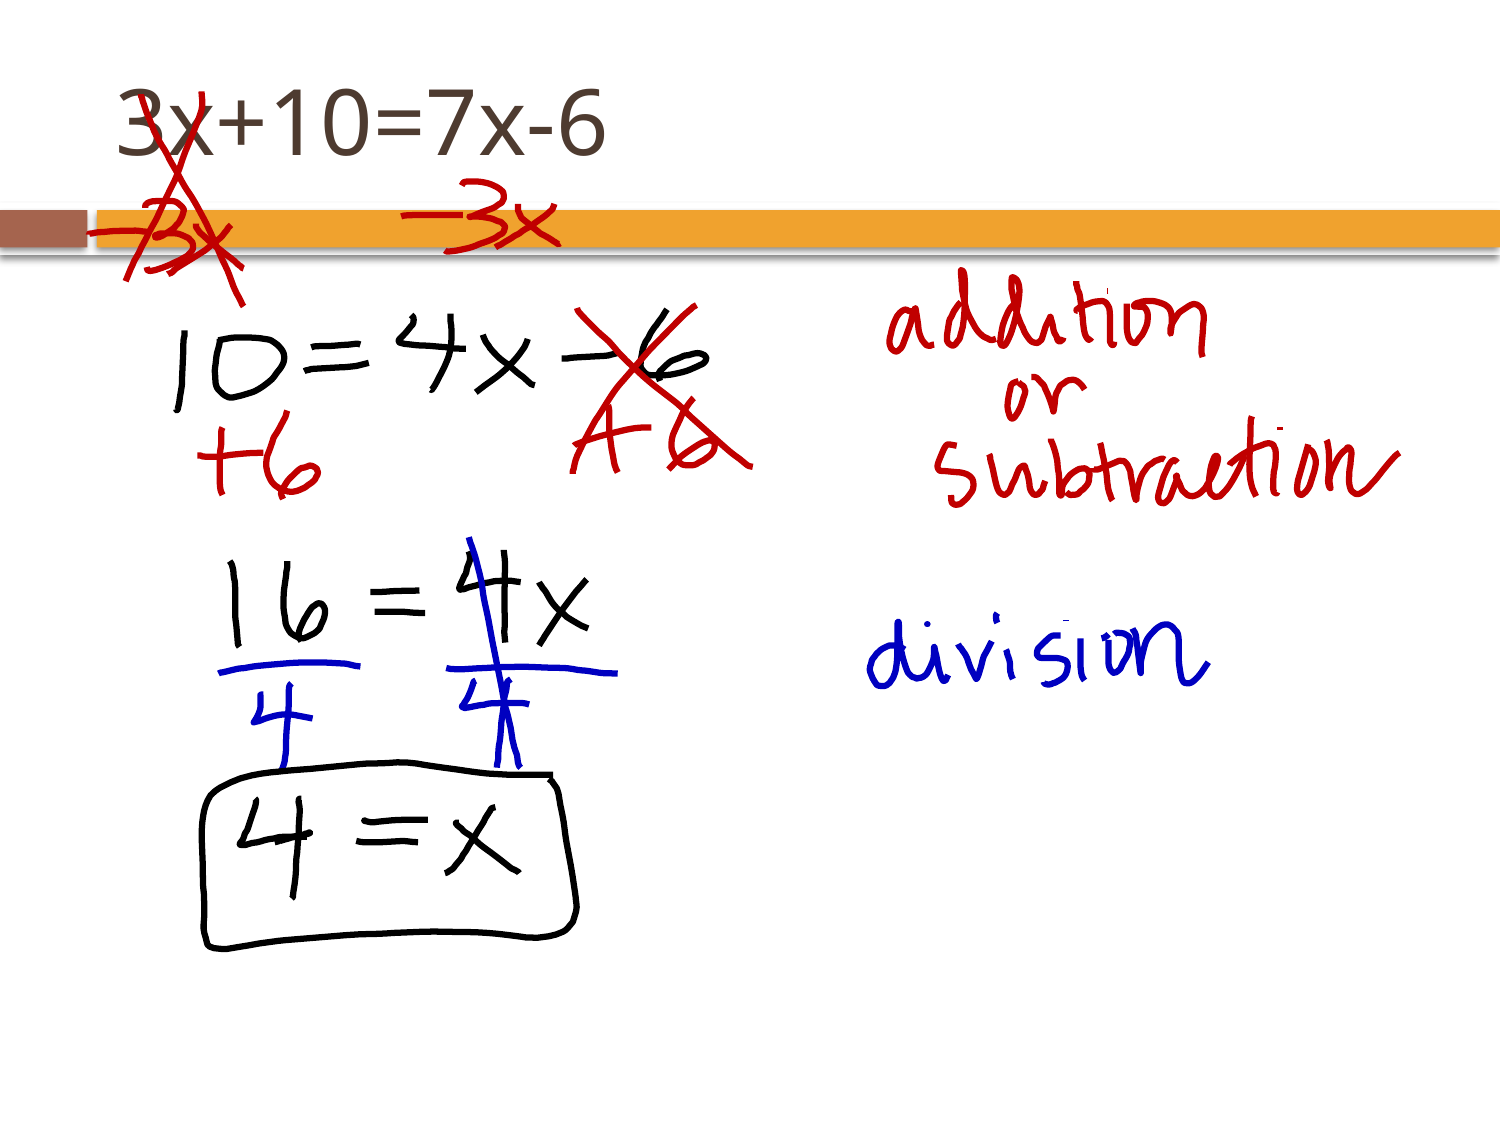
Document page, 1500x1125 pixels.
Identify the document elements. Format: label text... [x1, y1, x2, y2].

text_box [1050, 438, 1091, 497]
text_box [999, 276, 1065, 347]
text_box [649, 352, 708, 382]
text_box [868, 621, 949, 687]
text_box [667, 411, 716, 471]
text_box [197, 454, 219, 458]
text_box [562, 608, 589, 630]
text_box [503, 549, 507, 643]
text_box [145, 200, 194, 272]
text_box [686, 397, 695, 409]
text_box [218, 427, 224, 496]
text_box [504, 678, 512, 704]
text_box [1031, 376, 1086, 413]
text_box [1104, 468, 1114, 501]
text_box [223, 451, 264, 457]
text_box [1075, 281, 1083, 305]
text_box [508, 695, 530, 706]
text_box [496, 703, 506, 768]
text_box [1006, 380, 1027, 420]
text_box [374, 610, 426, 614]
text_box [988, 453, 1047, 496]
text_box [228, 560, 241, 648]
text_box [1131, 623, 1210, 685]
text_box [640, 308, 668, 358]
text_box [200, 761, 578, 950]
text_box [458, 551, 479, 591]
text_box [167, 240, 213, 275]
text_box [1228, 442, 1279, 495]
text_box [144, 200, 157, 230]
text_box [452, 340, 466, 350]
text_box [936, 443, 975, 506]
text_box [178, 173, 245, 307]
text_box [494, 203, 556, 249]
text_box [644, 372, 753, 468]
text_box [1157, 455, 1239, 505]
text_box [88, 229, 145, 235]
text_box [506, 573, 521, 583]
text_box [397, 314, 444, 348]
text_box [303, 362, 370, 372]
text_box [461, 679, 503, 709]
text_box [218, 661, 361, 675]
text_box [124, 91, 204, 282]
text_box [310, 342, 361, 349]
text_box [400, 214, 454, 218]
text_box [1325, 439, 1400, 495]
text_box [609, 437, 619, 473]
text_box [475, 338, 529, 393]
text_box [482, 334, 508, 363]
text_box [1107, 632, 1132, 674]
text_box [1099, 442, 1106, 466]
text_box [289, 707, 313, 720]
text_box [957, 640, 993, 680]
text_box [195, 223, 211, 242]
text_box [1296, 444, 1317, 496]
text_box [538, 581, 564, 612]
text_box [214, 224, 232, 242]
text_box [282, 561, 326, 642]
text_box [1249, 477, 1257, 497]
text_box [538, 578, 588, 646]
text_box [510, 364, 536, 387]
text_box [446, 666, 497, 671]
text_box [1005, 649, 1014, 680]
text_box [265, 410, 319, 500]
text_box [573, 440, 583, 447]
text_box [499, 665, 618, 675]
text_box [175, 330, 186, 412]
text_box [1249, 416, 1254, 449]
text_box [888, 307, 935, 353]
title 3x+10=7x-6 [100, 37, 1438, 200]
text_box [280, 682, 293, 770]
text_box [214, 336, 286, 399]
text_box [517, 203, 533, 224]
text_box [1075, 300, 1115, 346]
text_box [598, 426, 652, 441]
text_box [1092, 457, 1166, 501]
text_box [252, 693, 287, 724]
text_box [1101, 633, 1110, 640]
text_box [444, 180, 506, 253]
text_box [1036, 634, 1069, 686]
text_box [217, 243, 244, 270]
text_box [140, 94, 173, 165]
text_box [561, 352, 618, 360]
text_box [370, 589, 420, 593]
text_box [571, 304, 697, 474]
text_box [1081, 315, 1093, 341]
text_box [476, 555, 504, 585]
text_box [576, 307, 637, 368]
text_box [430, 313, 453, 391]
text_box [1126, 300, 1205, 358]
text_box [1079, 638, 1086, 681]
text_box [946, 269, 997, 347]
text_box [467, 536, 522, 769]
text_box [532, 222, 561, 245]
text_box [995, 612, 999, 624]
